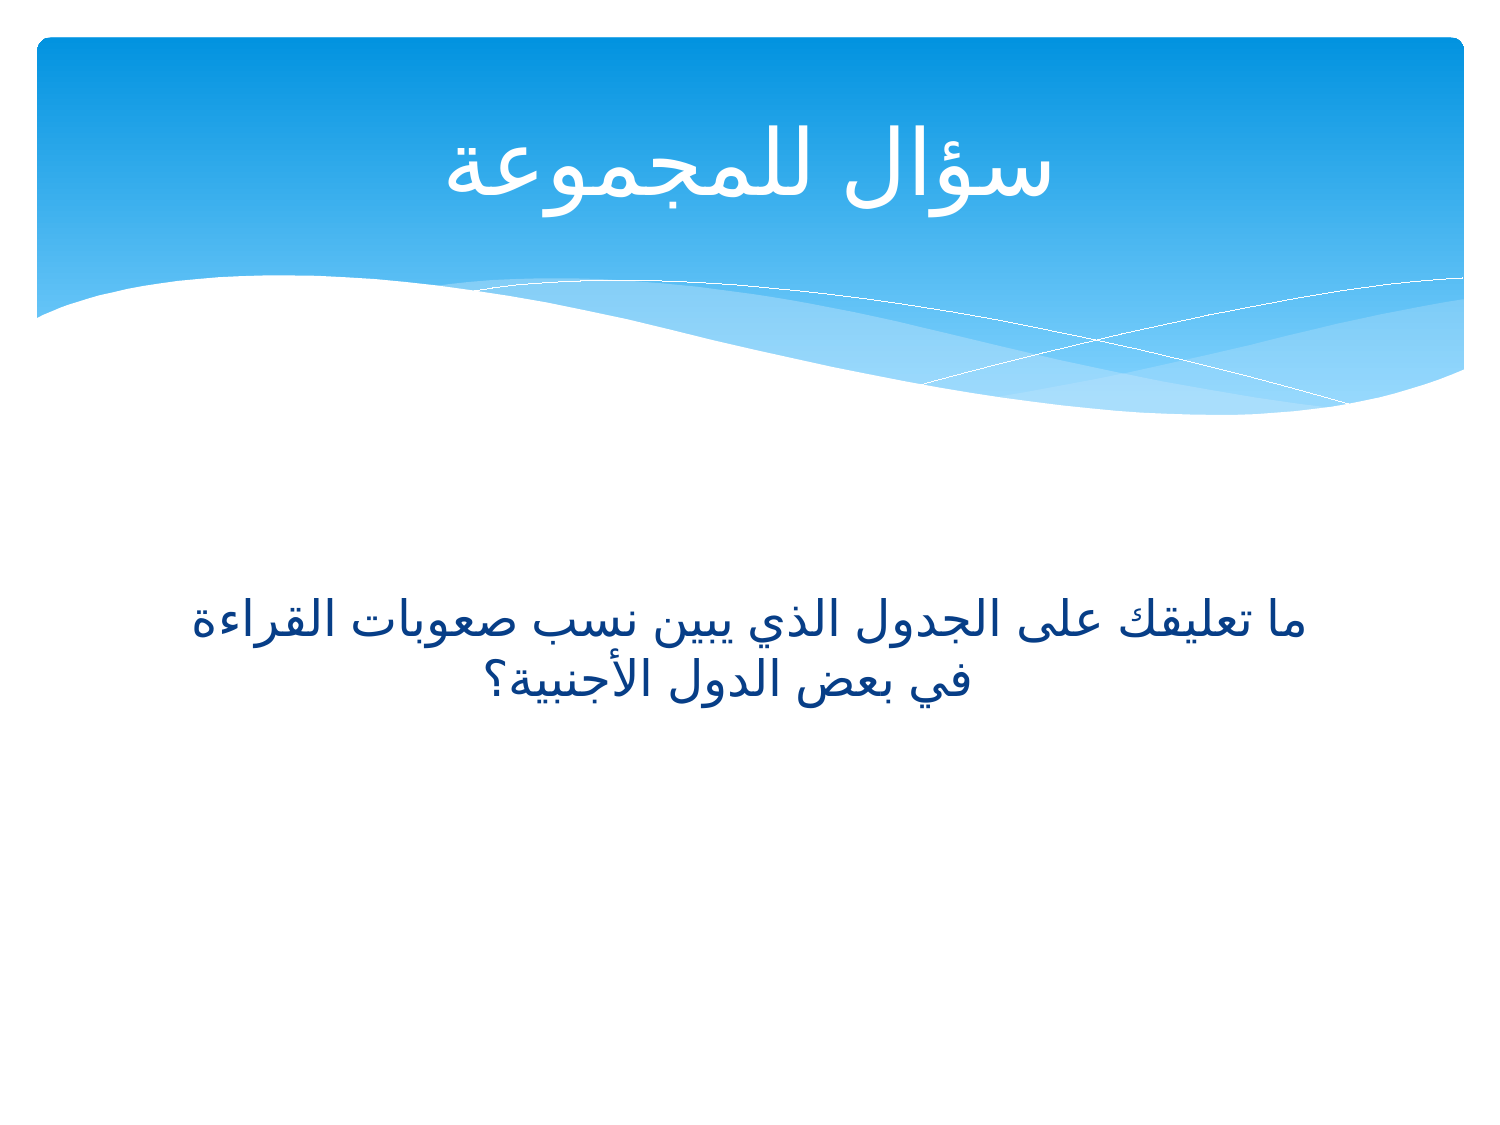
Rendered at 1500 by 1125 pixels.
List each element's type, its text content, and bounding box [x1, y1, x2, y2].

title سؤال للمجموعة [75, 55, 1425, 261]
list ما تعليقك على الجدول الذي يبين نسب صعوبات القراءة في بعض الدول الأجنبية؟ [143, 438, 1359, 1005]
